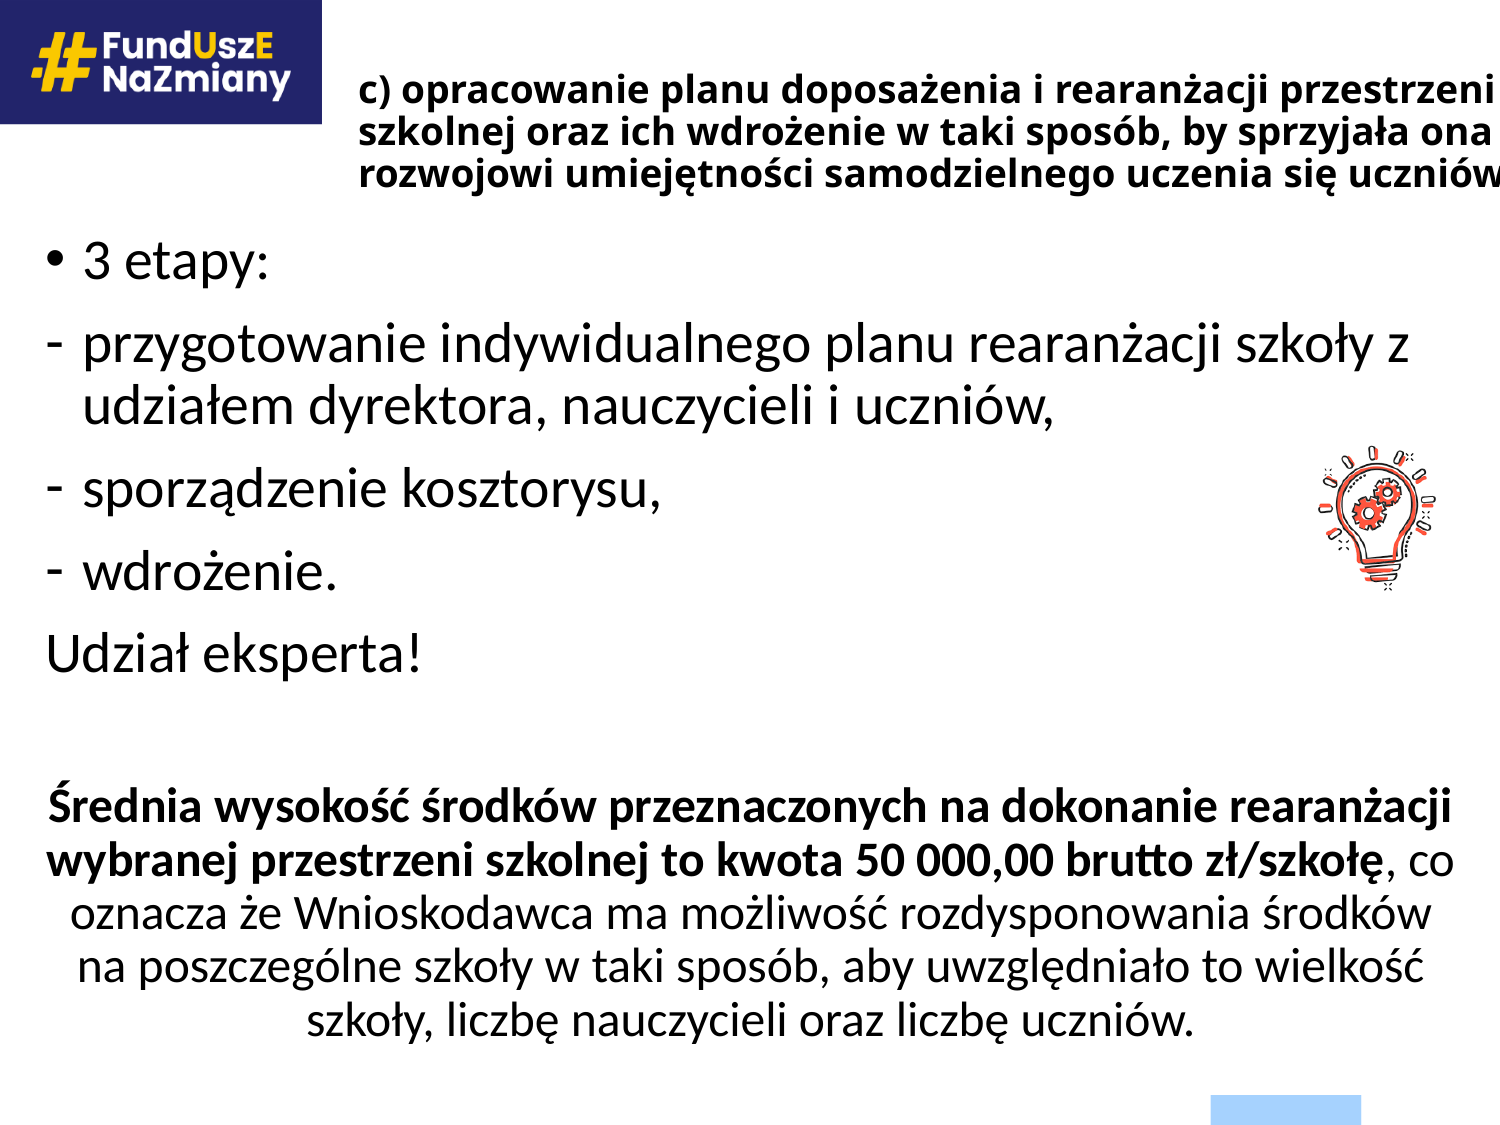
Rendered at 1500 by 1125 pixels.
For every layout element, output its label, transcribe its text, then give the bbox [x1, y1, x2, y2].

title c) opracowanie planu doposażenia i rearanżacji przestrzeni szkolnej oraz ich wdrożenie w taki sposób, by sprzyjała ona rozwojowi umiejętności samodzielnego uczenia się uczniów; [343, 43, 1500, 223]
picture [0, 0, 1500, 1125]
list 3 etapy: przygotowanie indywidualnego planu rearanżacji szkoły z udziałem dyrektora, nauczycieli i uczniów, sporządzenie kosztorysu, wdrożenie. Udział eksperta! Średnia wysokość środków przeznaczonych na dokonanie rearanżacji wybranej przestrzeni szkolnej to kwota 50 000,00 brutto zł/szkołę, co oznacza że Wnioskodawca ma możliwość rozdysponowania środków na poszczególne szkoły w taki sposób, aby uwzględniało to wielkość szkoły, liczbę nauczycieli oraz liczbę uczniów. [30, 222, 1472, 1082]
